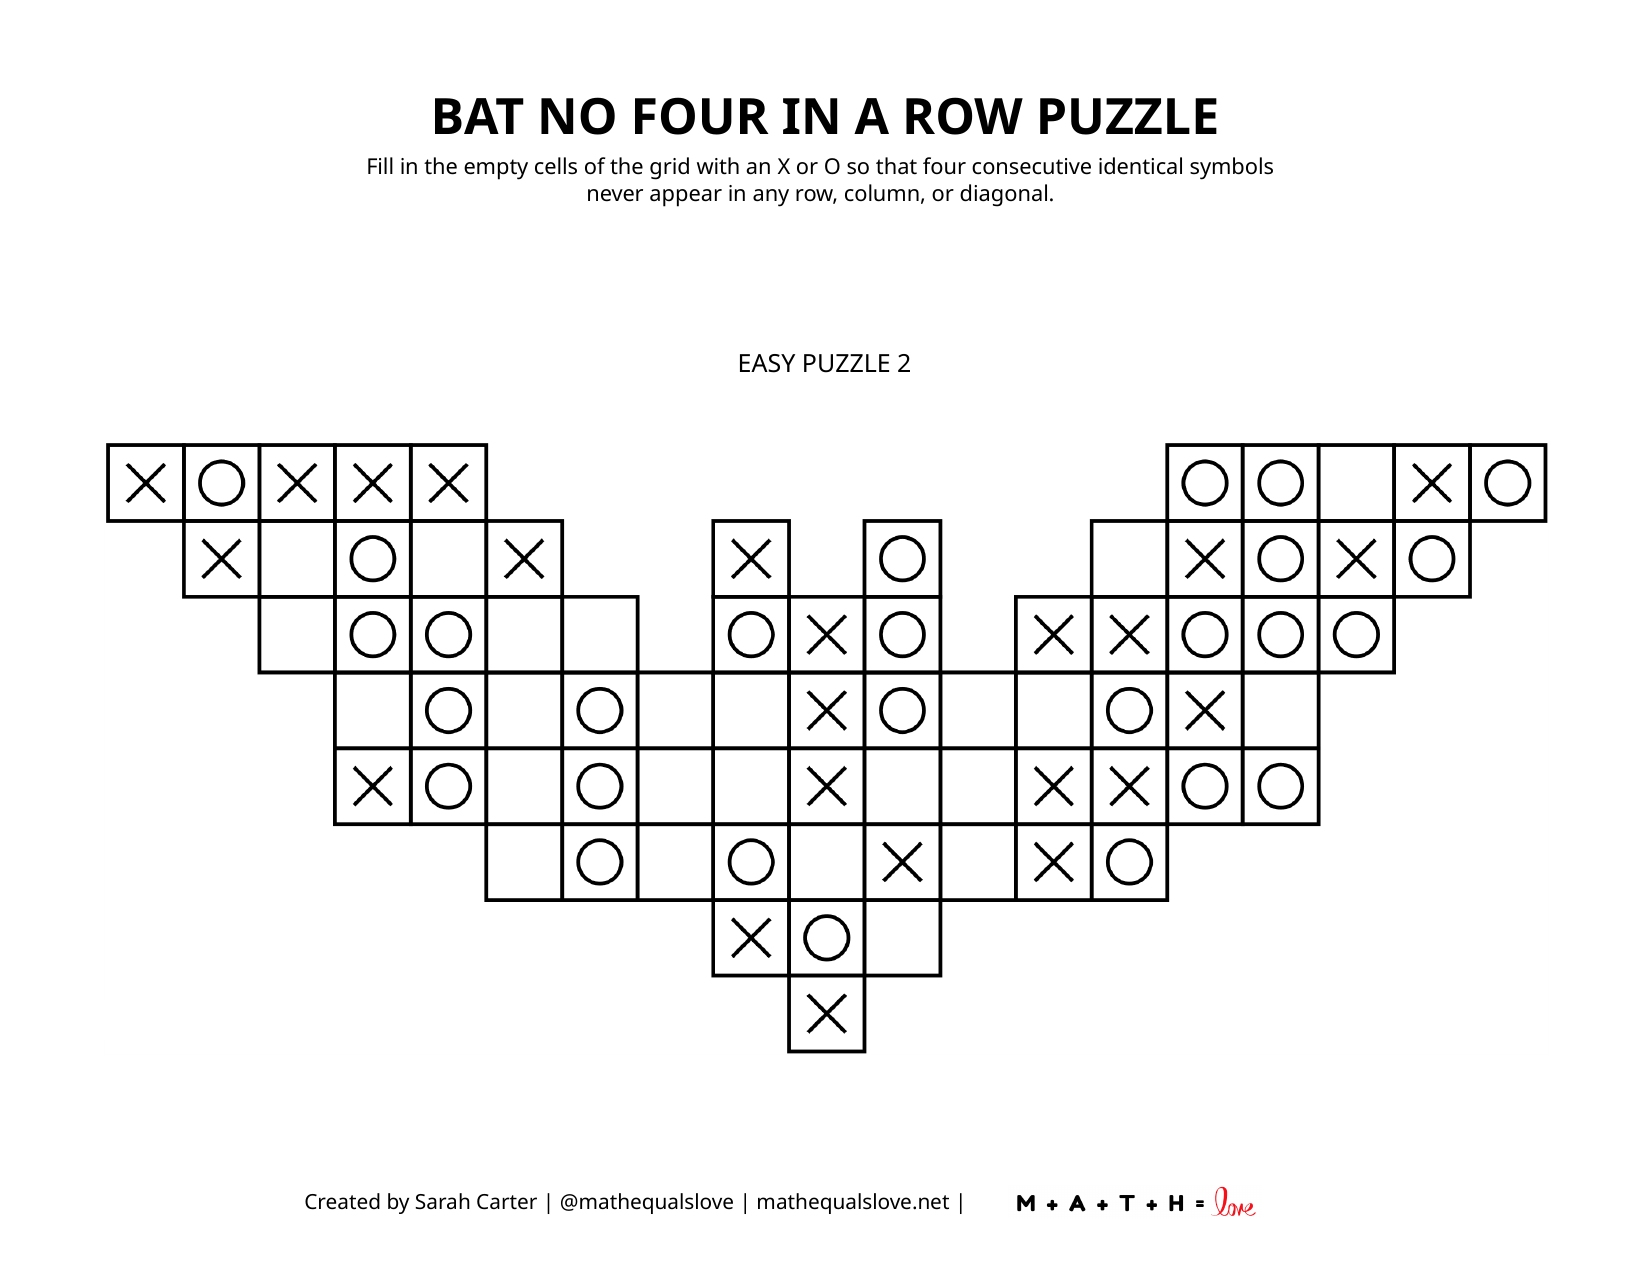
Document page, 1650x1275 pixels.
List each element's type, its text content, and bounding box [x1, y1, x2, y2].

text_box Fill in the empty cells of the grid with an X or O so that four consecutive identical symbols never appear in any row, column, or diagonal. [331, 145, 1317, 213]
text_box BAT NO FOUR IN A ROW PUZZLE [383, 77, 1267, 145]
picture [103, 441, 1549, 1055]
text_box EASY PUZZLE 2 [187, 347, 1463, 399]
text_box Created by Sarah Carter | @mathequalslove | mathequalslove.net | [289, 1181, 1119, 1221]
picture [1007, 1184, 1262, 1220]
